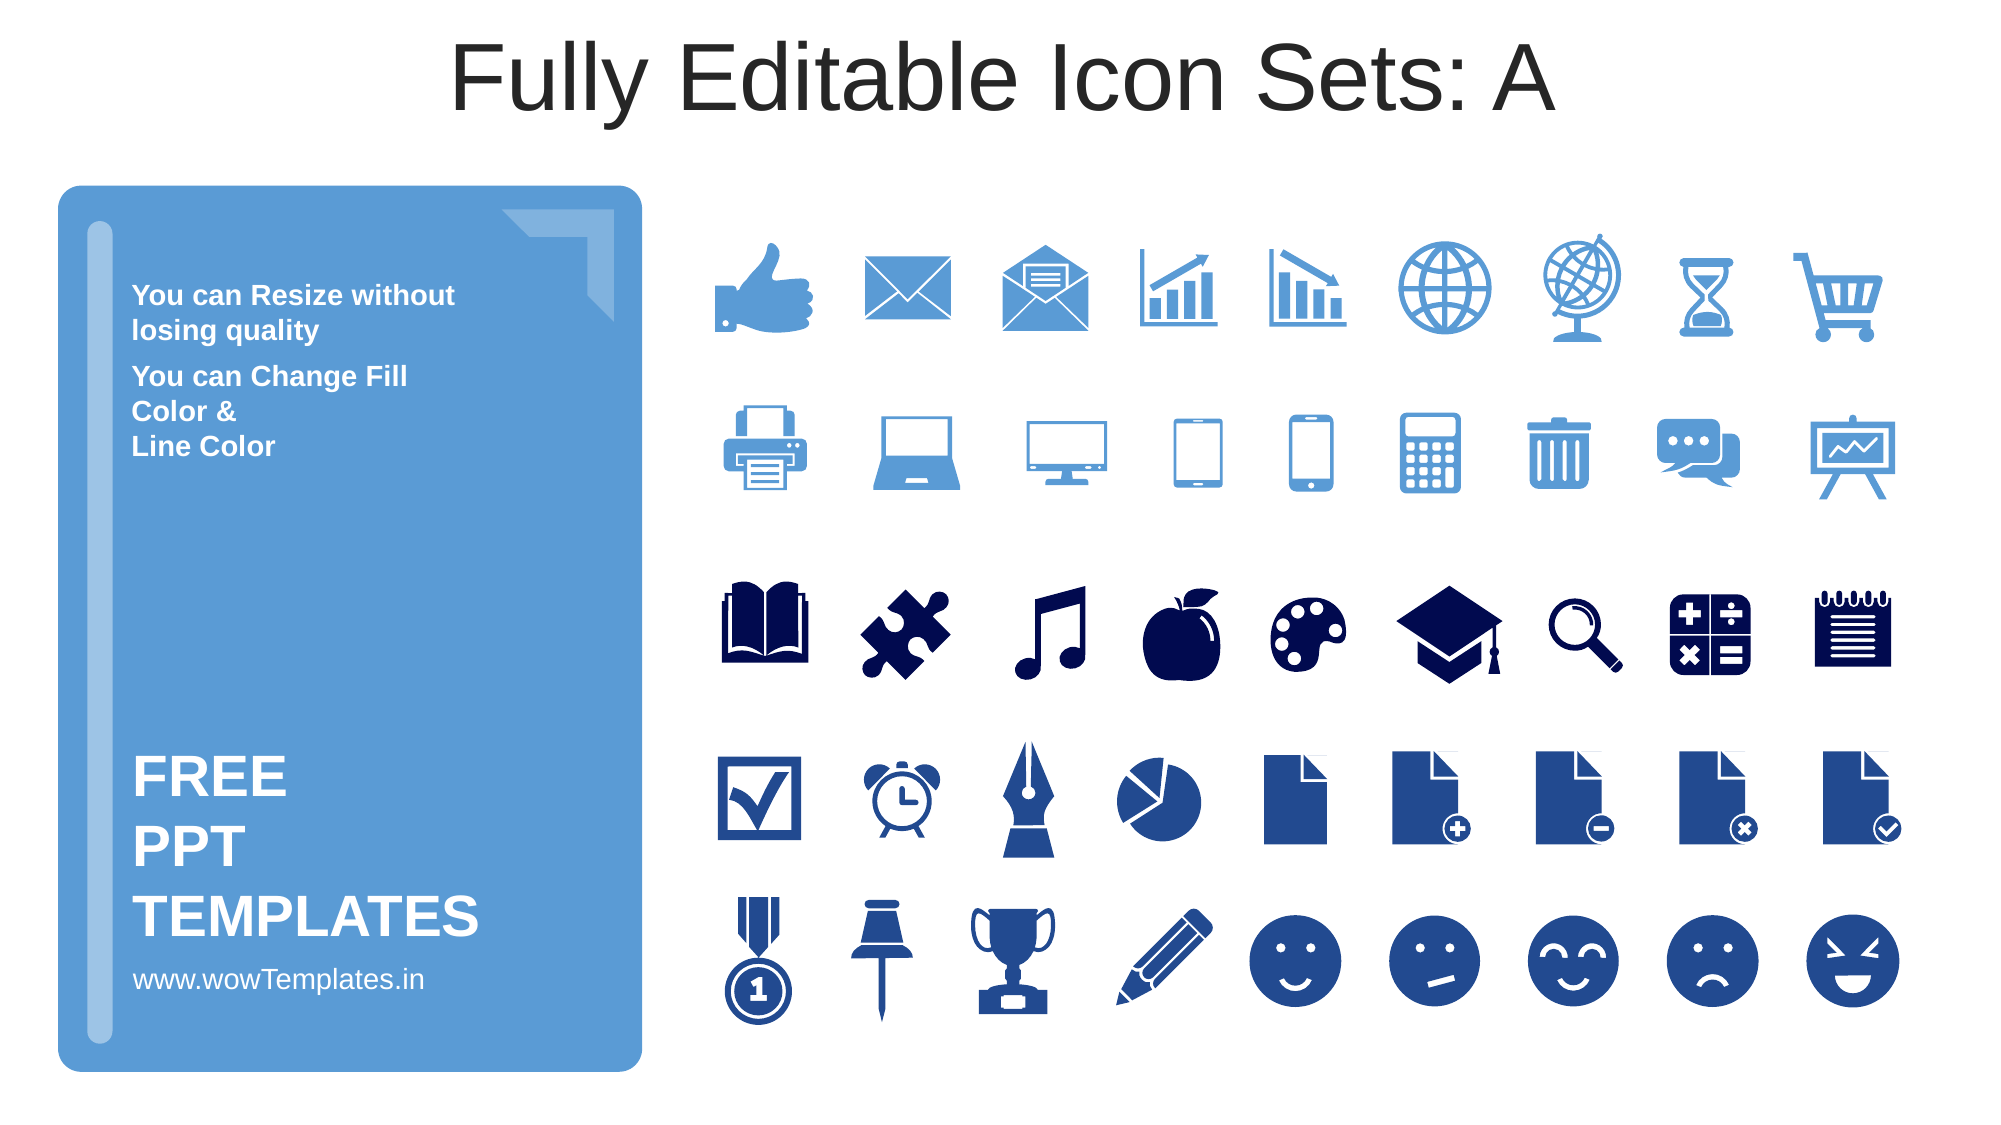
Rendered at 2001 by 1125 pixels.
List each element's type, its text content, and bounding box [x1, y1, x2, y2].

text_box [723, 896, 794, 1026]
text_box [1000, 741, 1057, 859]
text_box [1534, 748, 1616, 846]
text_box [1114, 907, 1214, 1007]
text_box [1668, 593, 1752, 677]
text_box [1542, 232, 1623, 343]
text_box [1139, 248, 1219, 327]
text_box [1665, 914, 1760, 1009]
text_box [1813, 589, 1893, 668]
text_box [1116, 756, 1203, 843]
text_box [1014, 584, 1087, 681]
text_box [1000, 243, 1091, 332]
text_box [1141, 587, 1222, 682]
text_box [872, 415, 962, 491]
text_box [1792, 251, 1884, 344]
text_box [1547, 597, 1625, 674]
text_box [1805, 913, 1901, 1009]
text_box [1398, 411, 1462, 495]
text_box [1394, 584, 1505, 686]
text_box [1278, 247, 1341, 320]
text_box [717, 756, 802, 841]
text_box [862, 255, 954, 321]
text_box [858, 588, 953, 682]
text_box [1388, 914, 1482, 1008]
list Fully Editable Icon Sets: A [53, 20, 1952, 140]
text_box [1678, 256, 1735, 338]
text_box [720, 580, 810, 664]
text_box [1656, 417, 1741, 489]
text_box [722, 404, 809, 492]
text_box [862, 760, 942, 839]
text_box [1678, 748, 1759, 846]
text_box [1025, 420, 1109, 487]
text_box [714, 241, 815, 334]
text_box [849, 898, 915, 1023]
text_box [1248, 914, 1343, 1009]
text_box [1287, 413, 1335, 493]
text_box [1268, 248, 1348, 328]
text_box [1263, 752, 1330, 845]
text_box [1526, 914, 1620, 1008]
text_box [1391, 748, 1472, 846]
text_box [970, 906, 1057, 1016]
text_box [1397, 240, 1493, 336]
text_box [1821, 748, 1903, 846]
text_box [1809, 413, 1897, 501]
text_box [1172, 417, 1224, 489]
text_box [1526, 416, 1592, 490]
text_box [1269, 596, 1348, 673]
